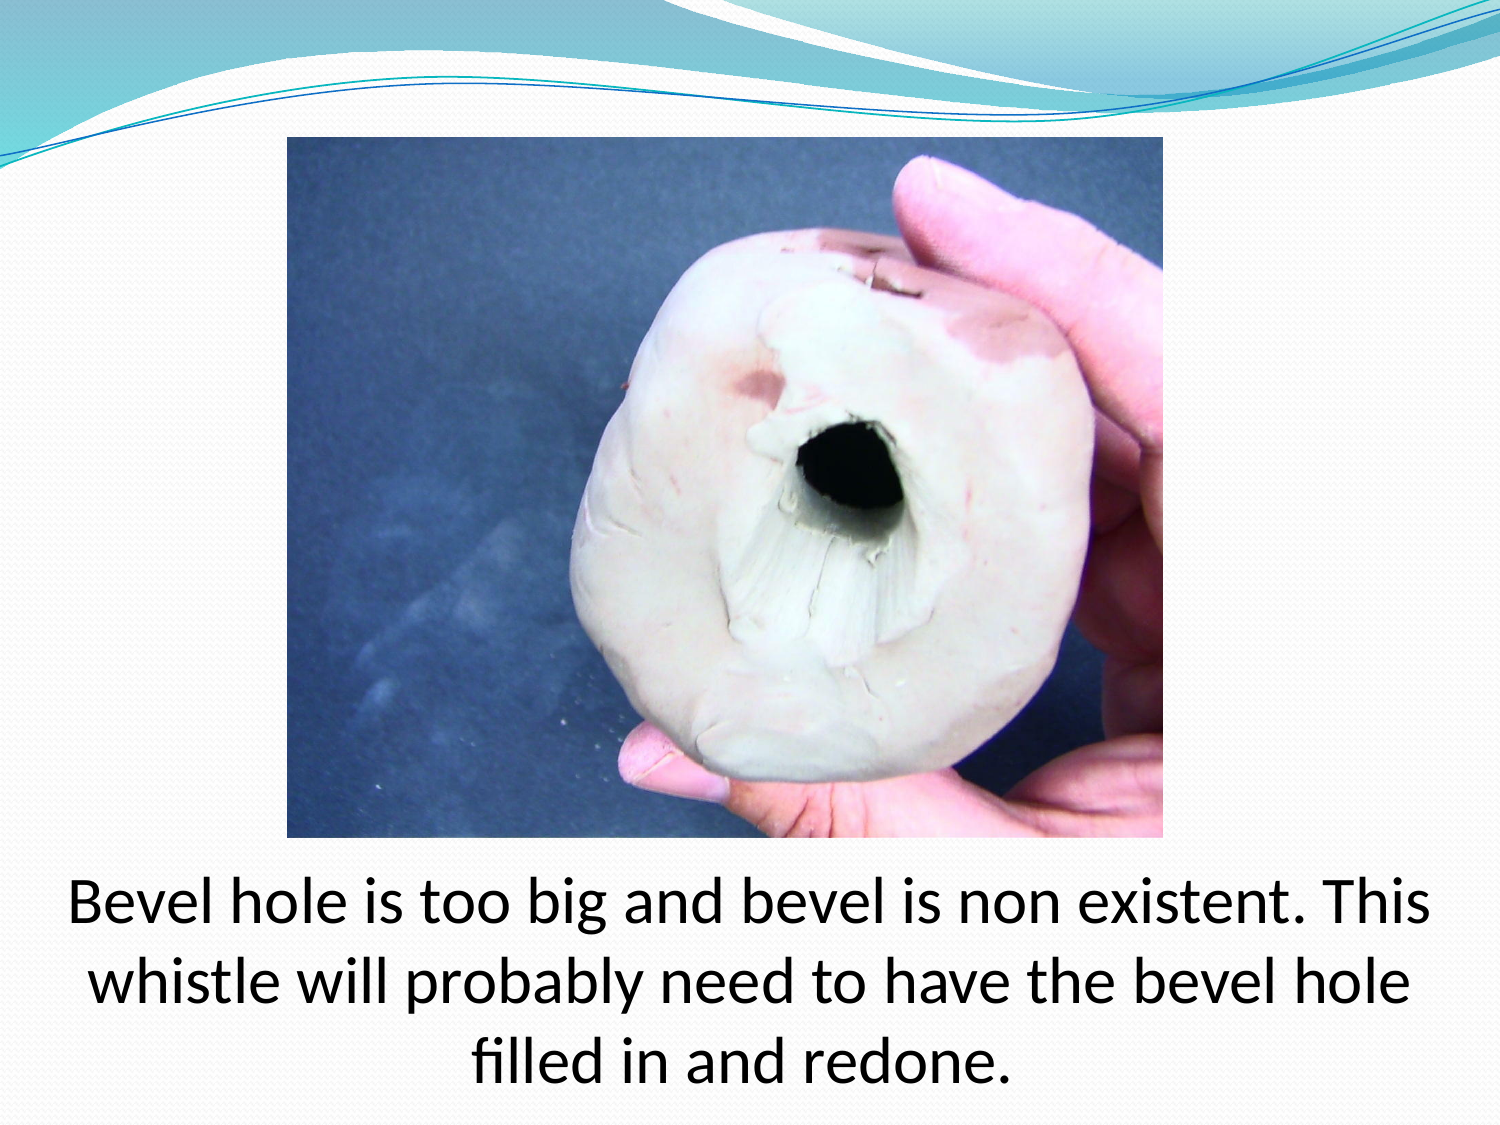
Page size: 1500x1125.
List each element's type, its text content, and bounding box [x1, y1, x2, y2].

picture [287, 137, 1163, 838]
text_box Bevel hole is too big and bevel is non existent. This whistle will probably need to have the bevel hole filled in and redone. [50, 849, 1450, 1105]
